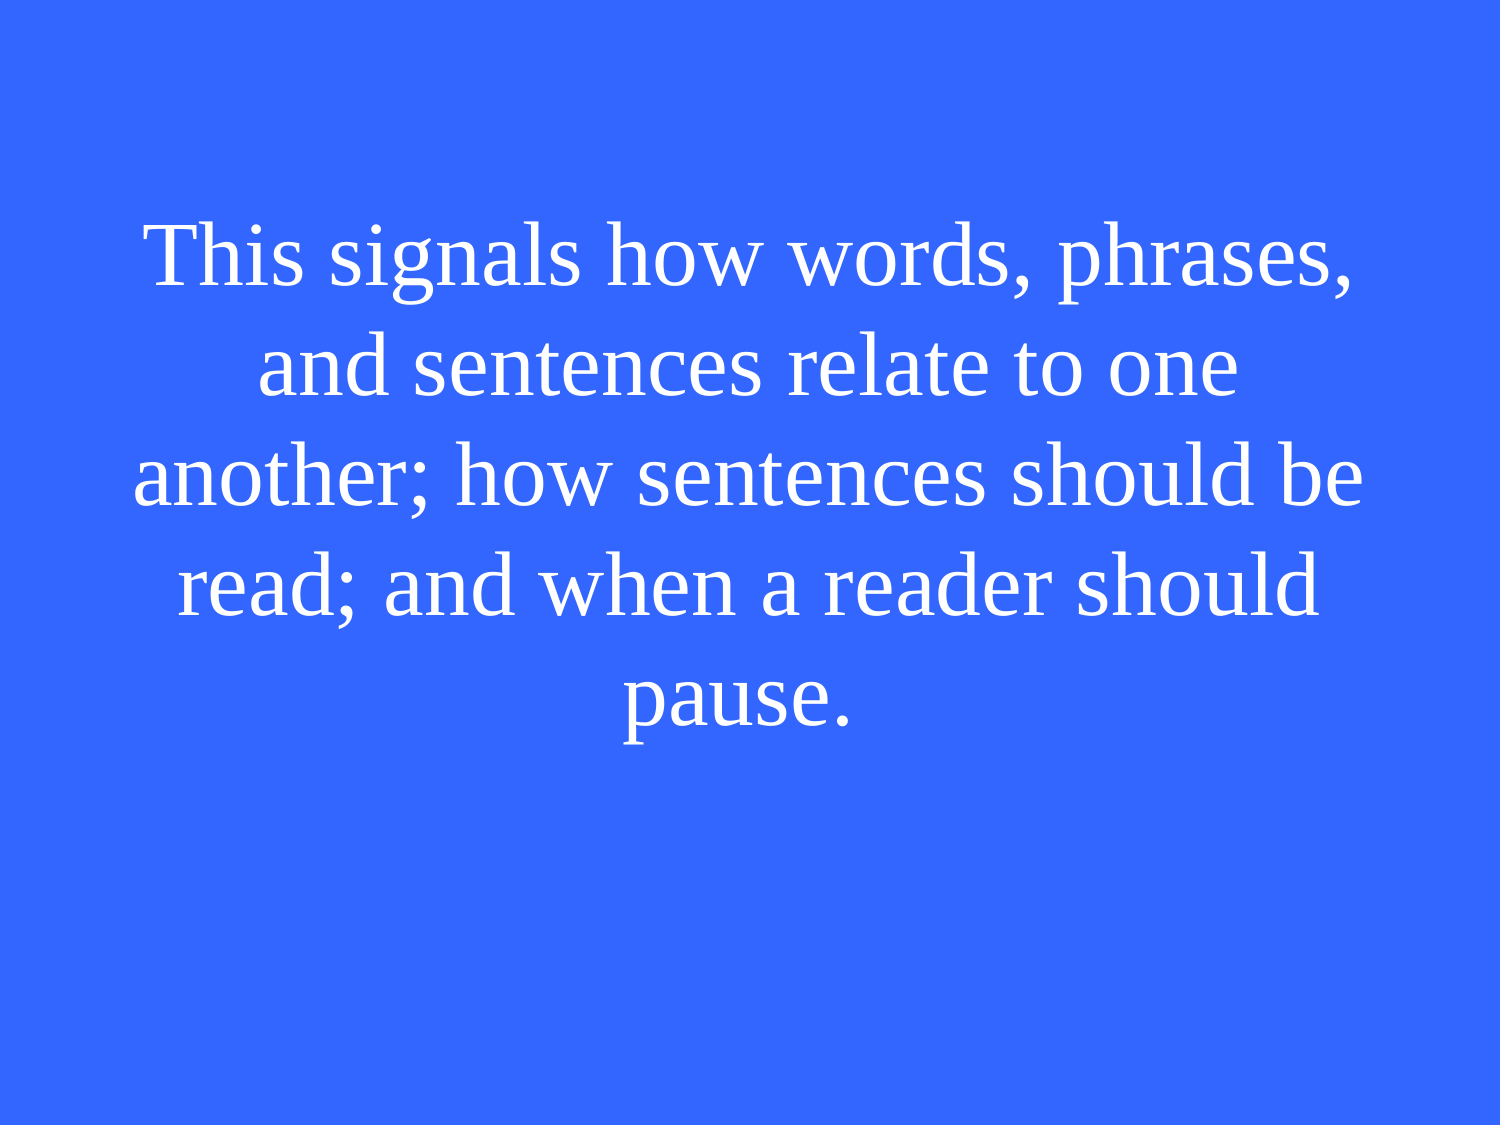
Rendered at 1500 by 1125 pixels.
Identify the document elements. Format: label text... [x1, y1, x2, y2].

title This signals how words, phrases, and sentences relate to one another; how sentences should be read; and when a reader should pause. [112, 374, 1388, 563]
